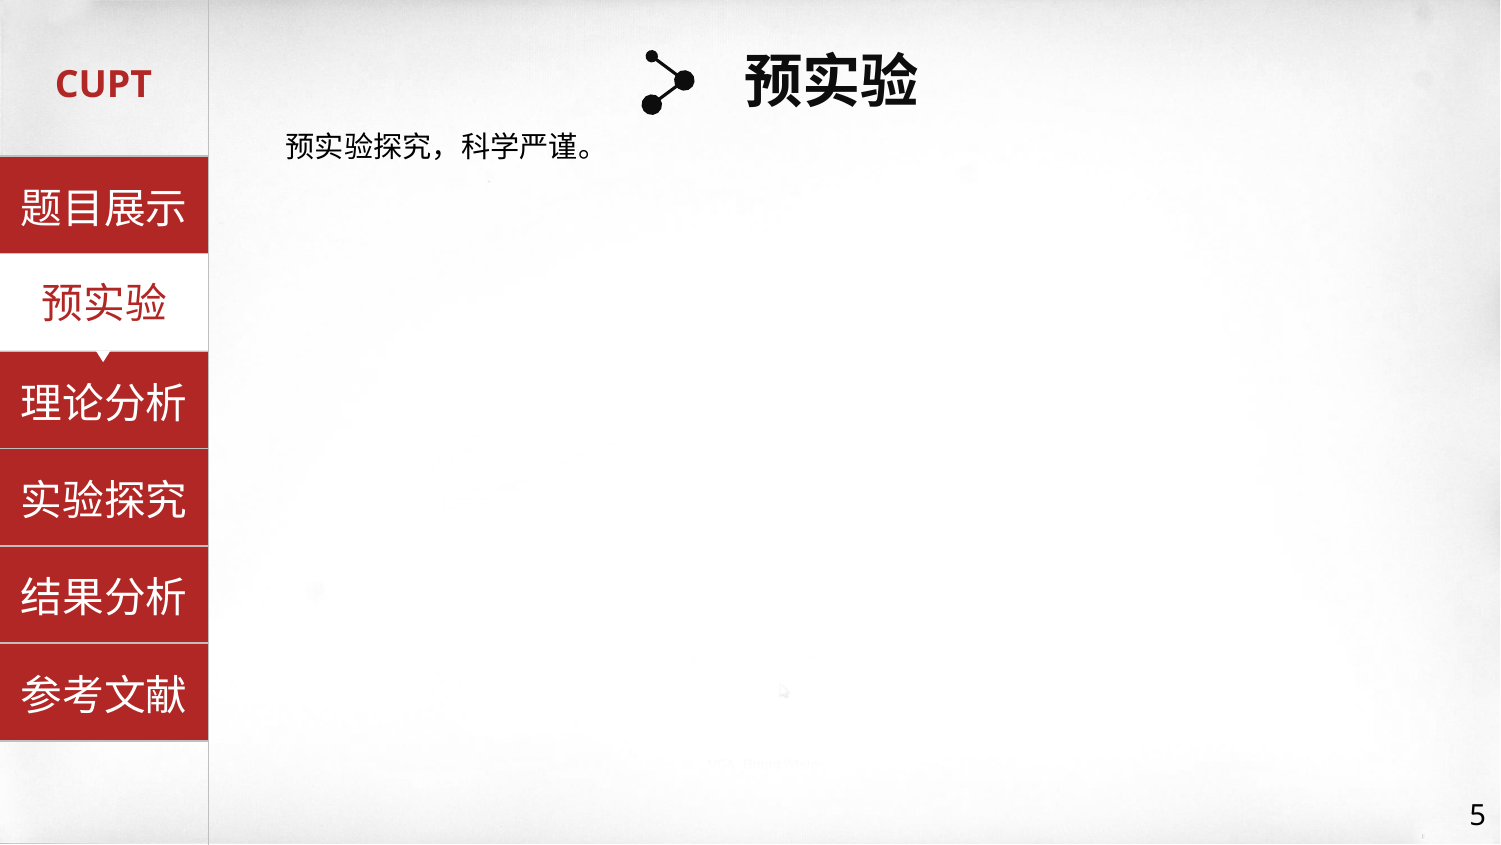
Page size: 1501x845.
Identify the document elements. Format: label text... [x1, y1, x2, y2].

text_box 预实验探究，科学严谨。 [270, 120, 1454, 171]
text_box 5 [1454, 788, 1501, 839]
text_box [651, 56, 685, 105]
text_box 预实验 [732, 38, 931, 120]
